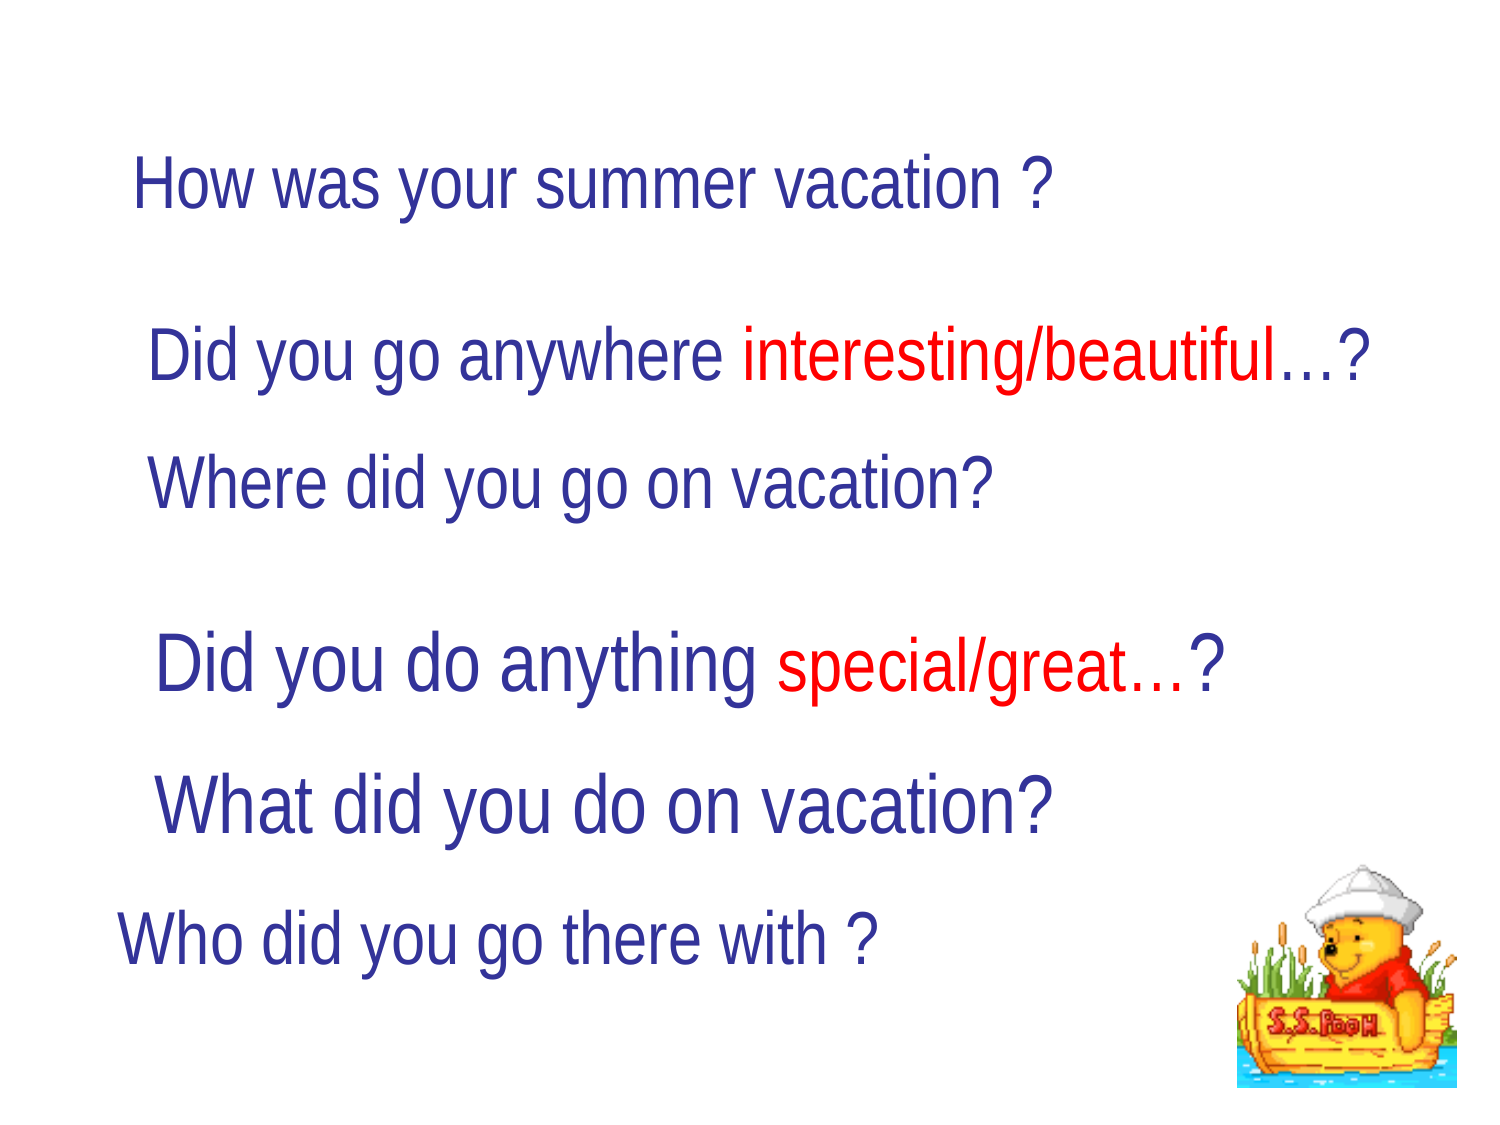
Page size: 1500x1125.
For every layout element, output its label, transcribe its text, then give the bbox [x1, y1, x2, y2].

text_box How was your summer vacation ? [117, 125, 1071, 231]
text_box Who did you go there with ? [103, 881, 896, 987]
text_box Did you go anywhere interesting/beautiful…? Where did you go on vacation? [132, 298, 1388, 531]
text_box Did you do anything special/great…? What did you do on vacation? [139, 600, 1242, 999]
picture [1237, 812, 1457, 1088]
